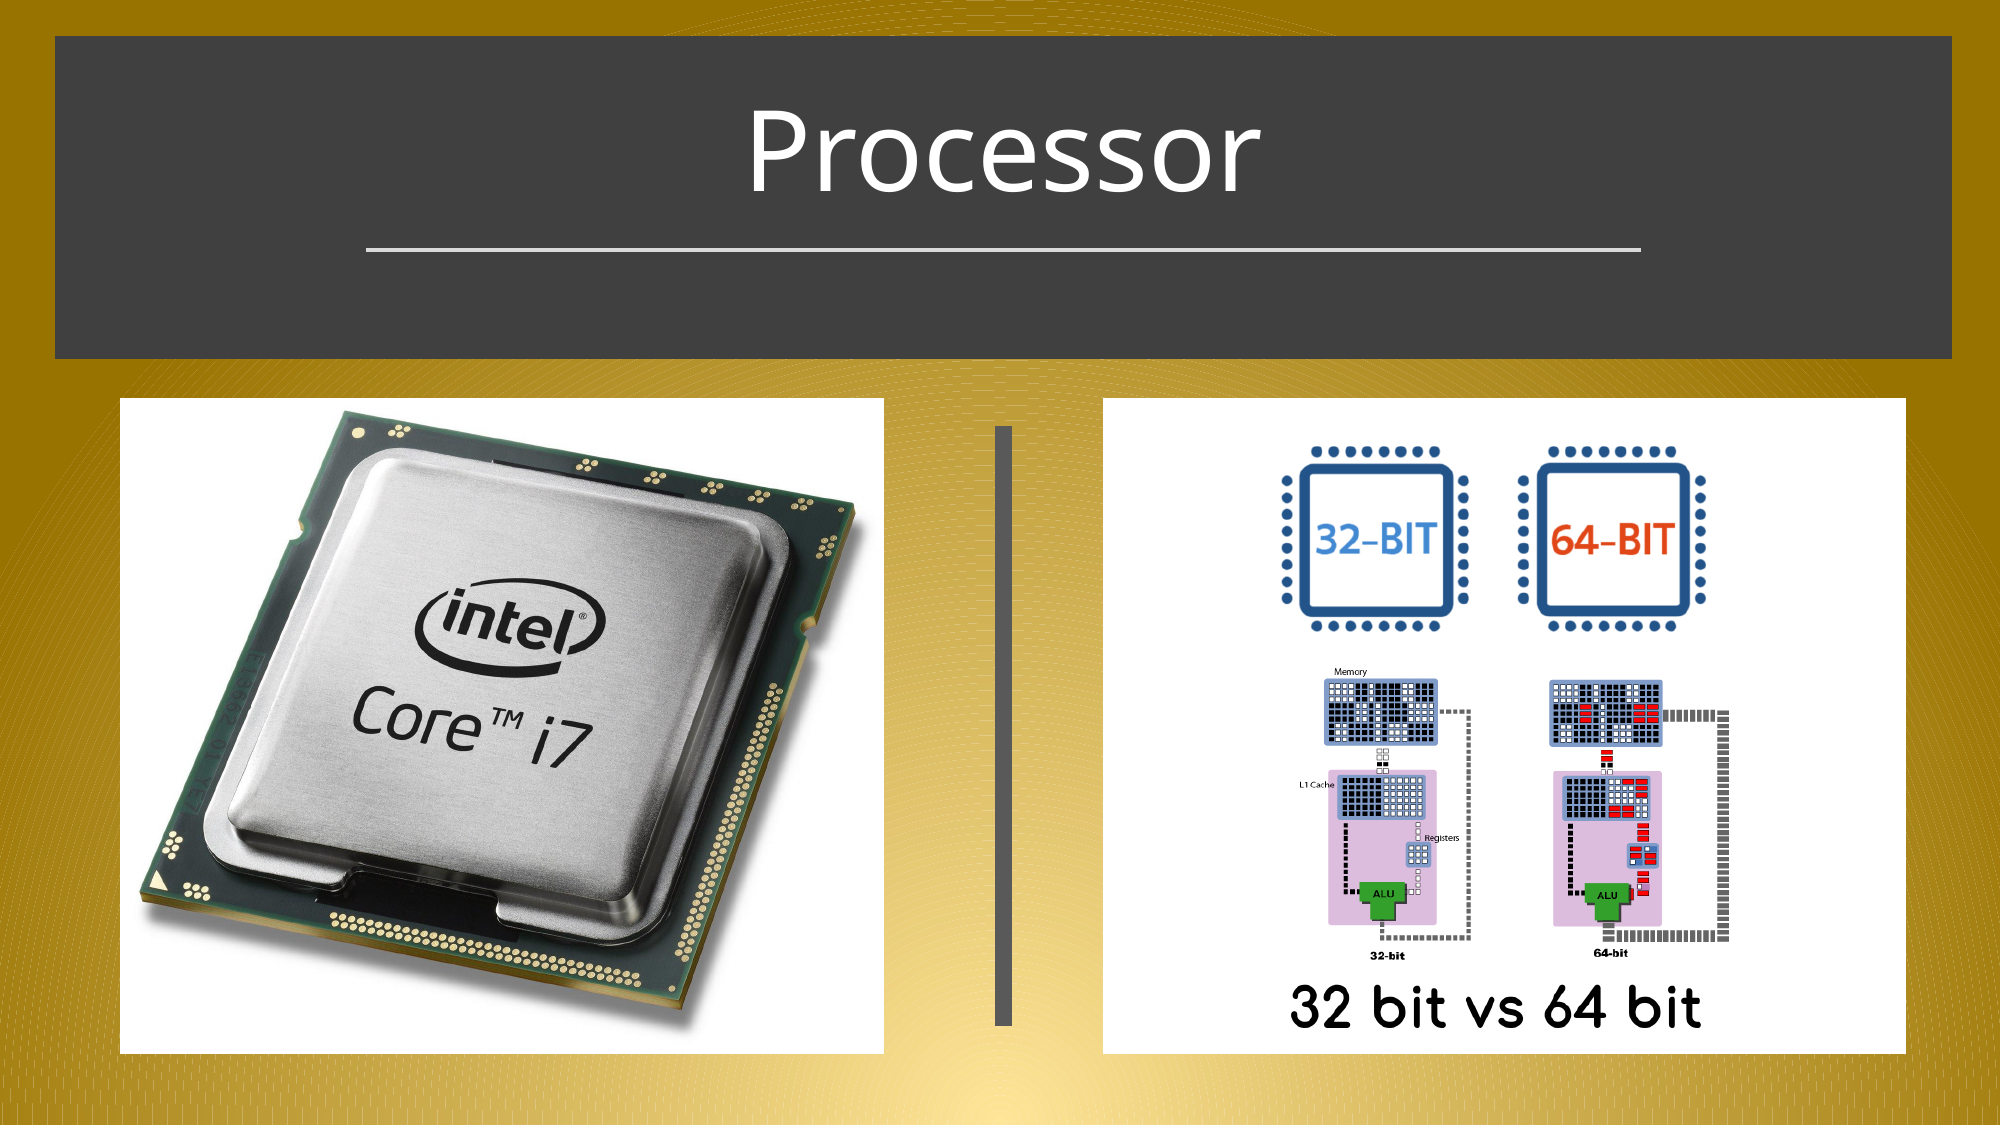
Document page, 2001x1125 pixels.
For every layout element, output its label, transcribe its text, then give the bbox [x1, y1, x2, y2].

text_box [64, 45, 1942, 350]
title Processor [89, 71, 1917, 224]
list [120, 398, 884, 1054]
picture [1103, 398, 1906, 1054]
